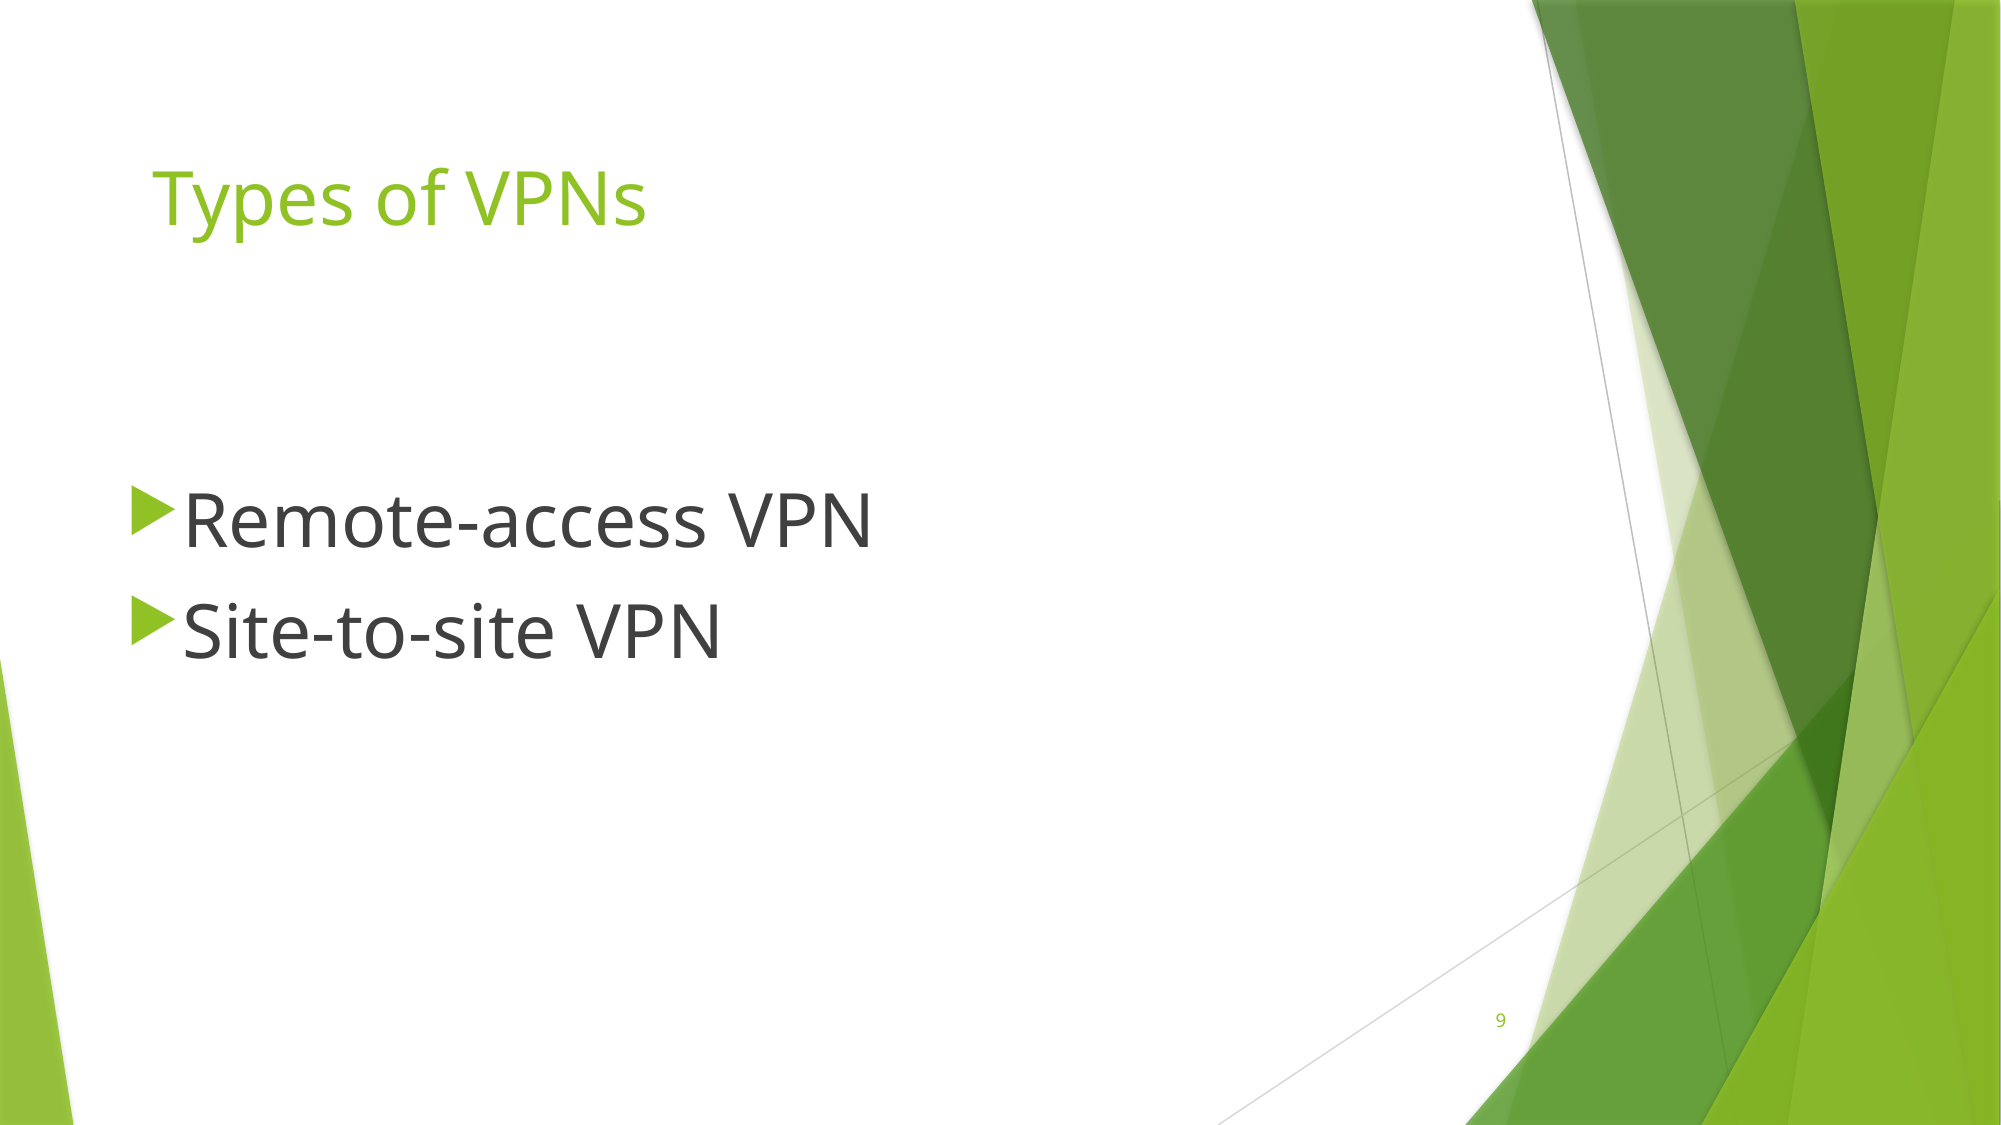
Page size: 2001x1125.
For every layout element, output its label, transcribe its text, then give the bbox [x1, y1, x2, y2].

slide_number 9 [1409, 991, 1522, 1051]
list Remote-access VPN Site-to-site VPN [111, 354, 1522, 992]
title Types of VPNs [137, 52, 1863, 271]
